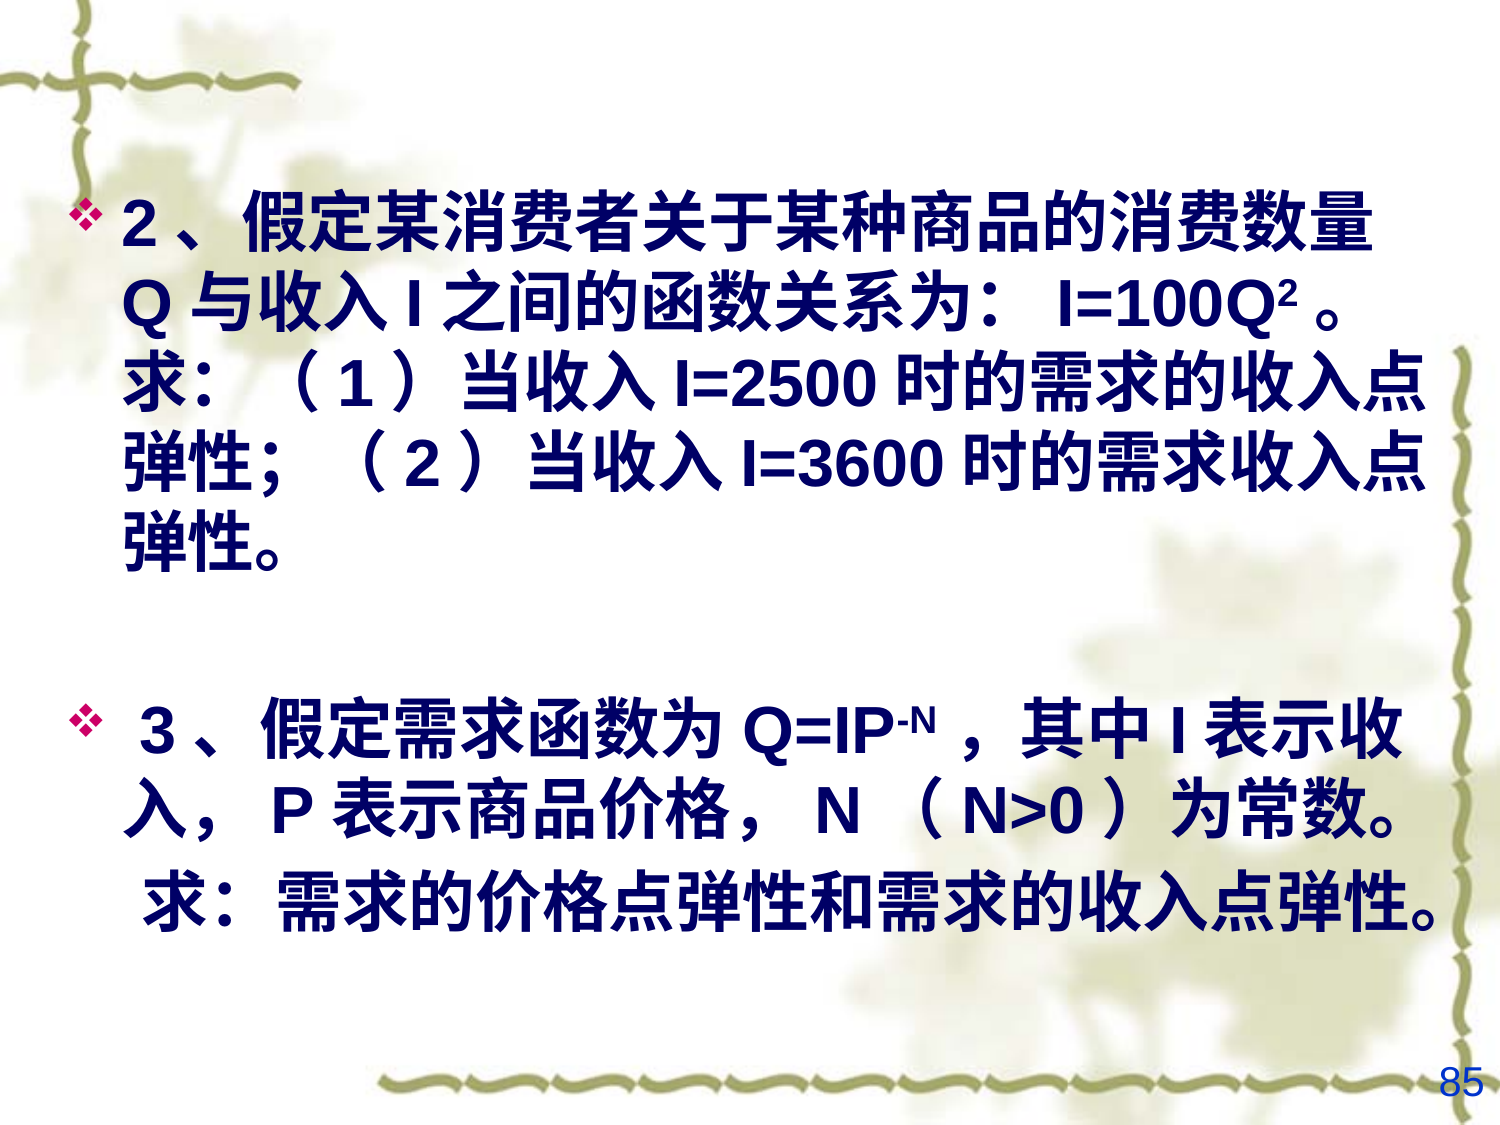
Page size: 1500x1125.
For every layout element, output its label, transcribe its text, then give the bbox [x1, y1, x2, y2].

picture [0, 0, 1500, 1125]
list 2、假定某消费者关于某种商品的消费数量Q与收入I之间的函数关系为：I=100Q2。求：（1）当收入I=2500时的需求的收入点弹性；（2）当收入I=3600时的需求收入点弹性。 3、假定需求函数为Q=IP-N，其中I表示收入，P表示商品价格，N（N>0）为常数。 求：需求的价格点弹性和需求的收入点弹性。 [50, 172, 1447, 965]
slide_number 85 [1080, 1046, 1500, 1125]
